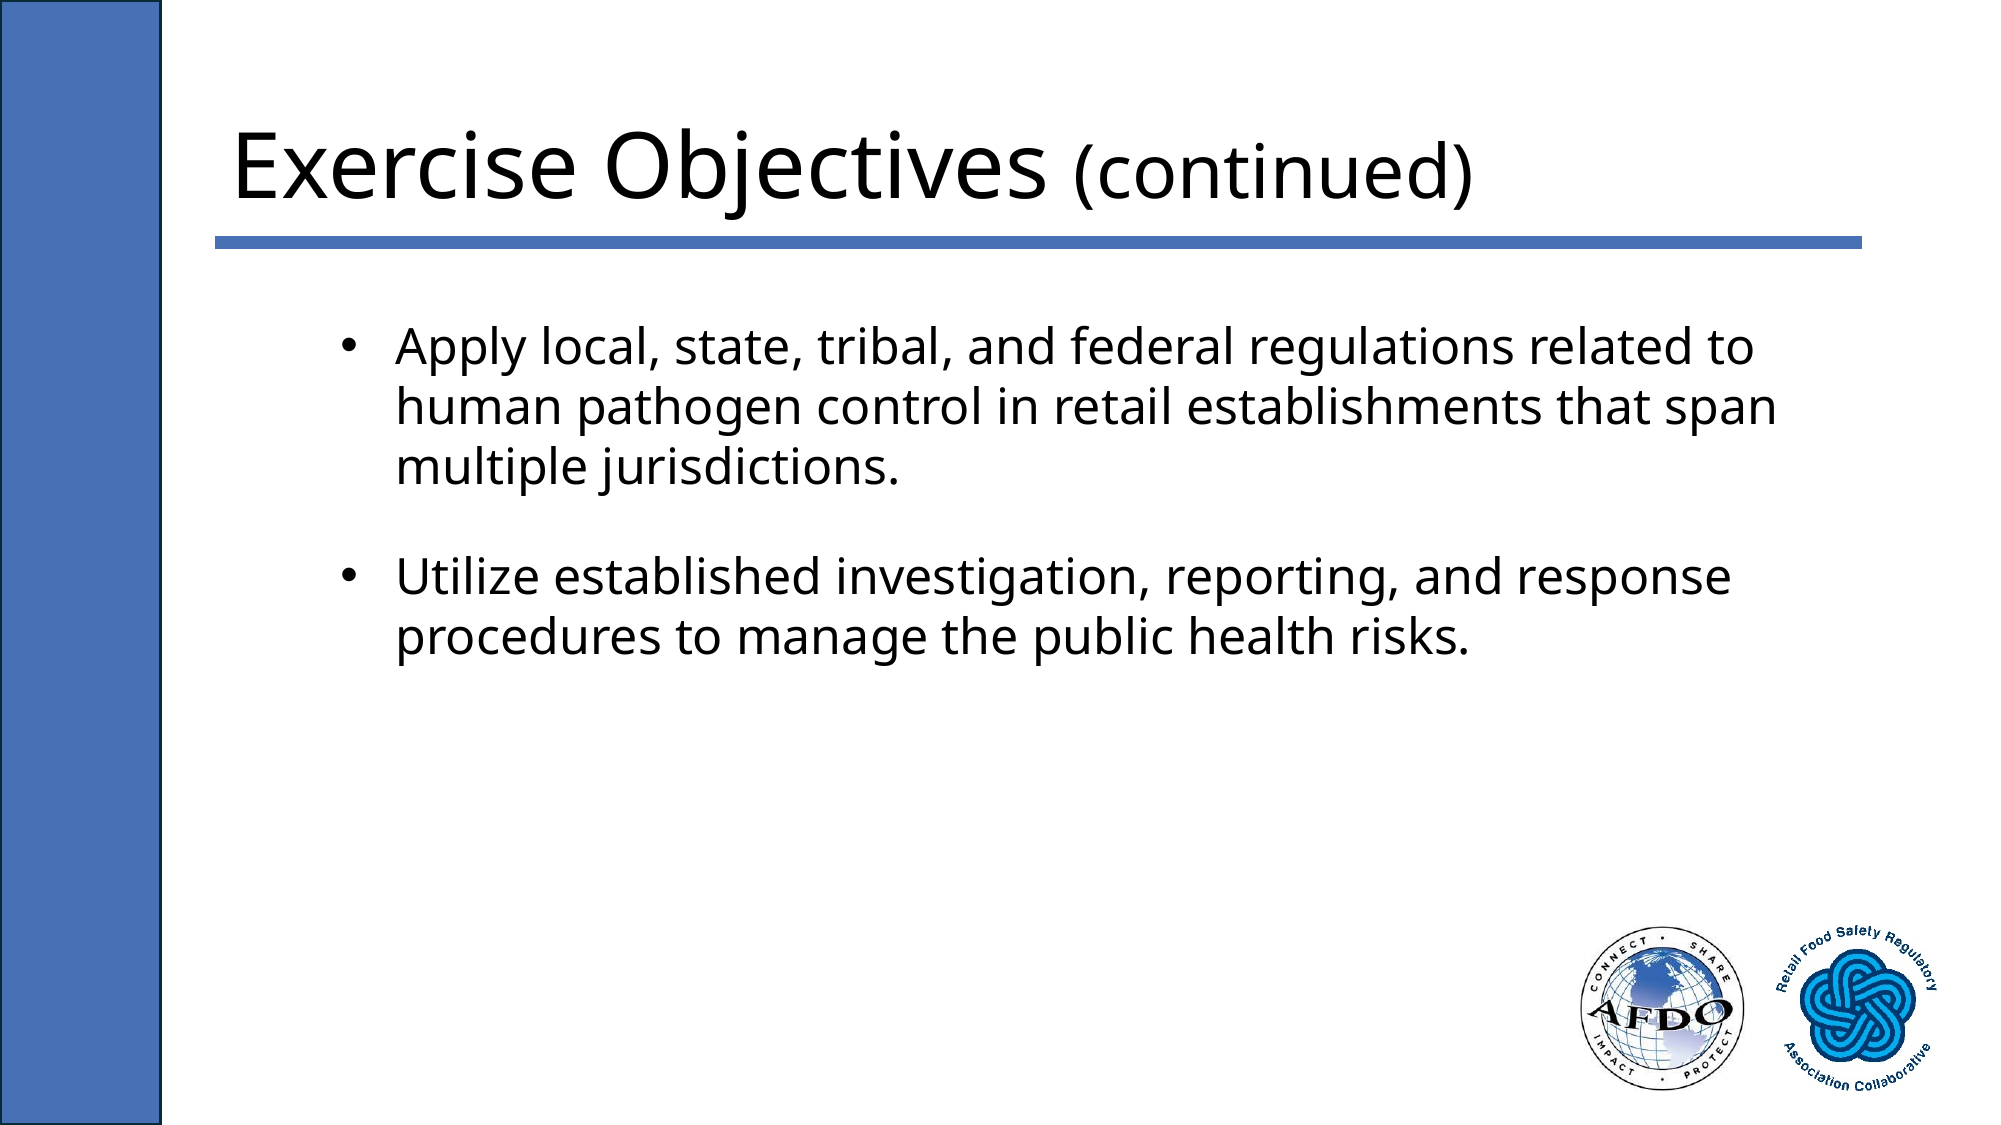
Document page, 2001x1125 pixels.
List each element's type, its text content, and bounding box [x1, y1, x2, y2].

picture [1776, 925, 1937, 1091]
list Apply local, state, tribal, and federal regulations related to human pathogen control in retail establishments that span multiple jurisdictions. Utilize established investigation, reporting, and response procedures to manage the public health risks. [215, 306, 1863, 676]
title Exercise Objectives (continued) [215, 110, 1863, 227]
picture [1579, 925, 1745, 1091]
